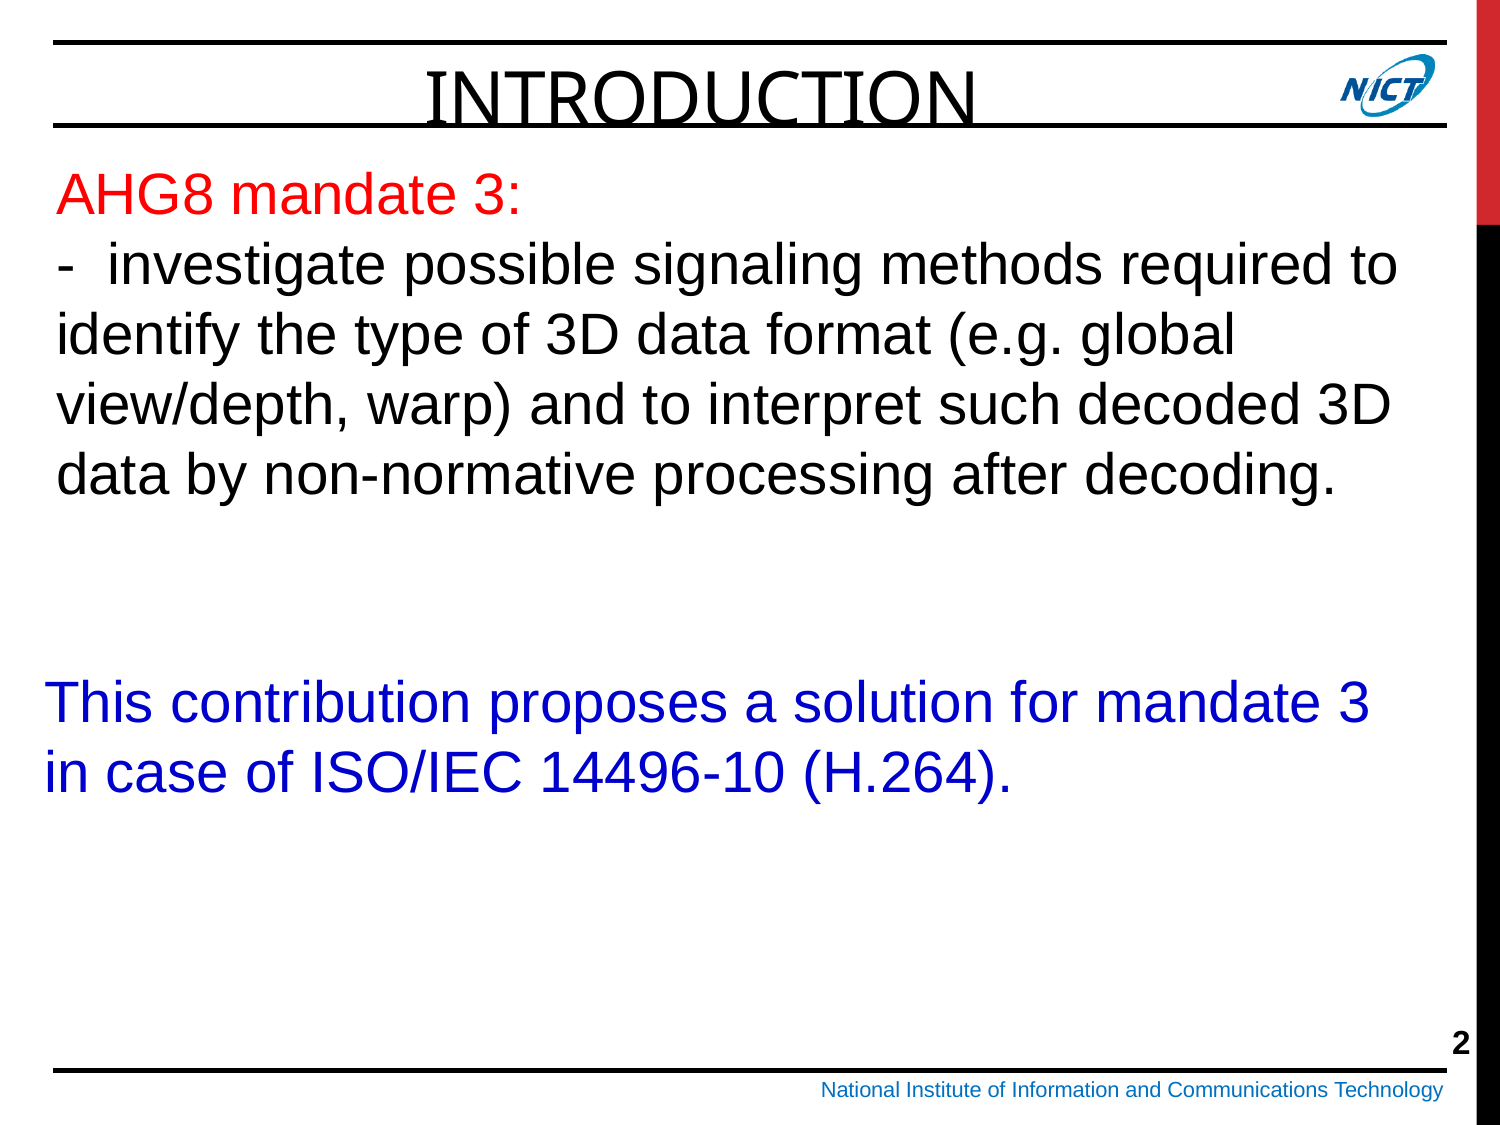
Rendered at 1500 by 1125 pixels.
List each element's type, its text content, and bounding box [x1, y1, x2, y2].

text_box This contribution proposes a solution for mandate 3 in case of ISO/IEC 14496-10 (H.264). [29, 656, 1400, 812]
text_box Introduction [64, 42, 1340, 149]
slide_number 2 [1423, 1011, 1486, 1072]
text_box AHG8 mandate 3: - investigate possible signaling methods required to identify the type of 3D data format (e.g. global view/depth, warp) and to interpret such decoded 3D data by non-normative processing after decoding. [41, 149, 1471, 514]
picture [1340, 54, 1435, 117]
